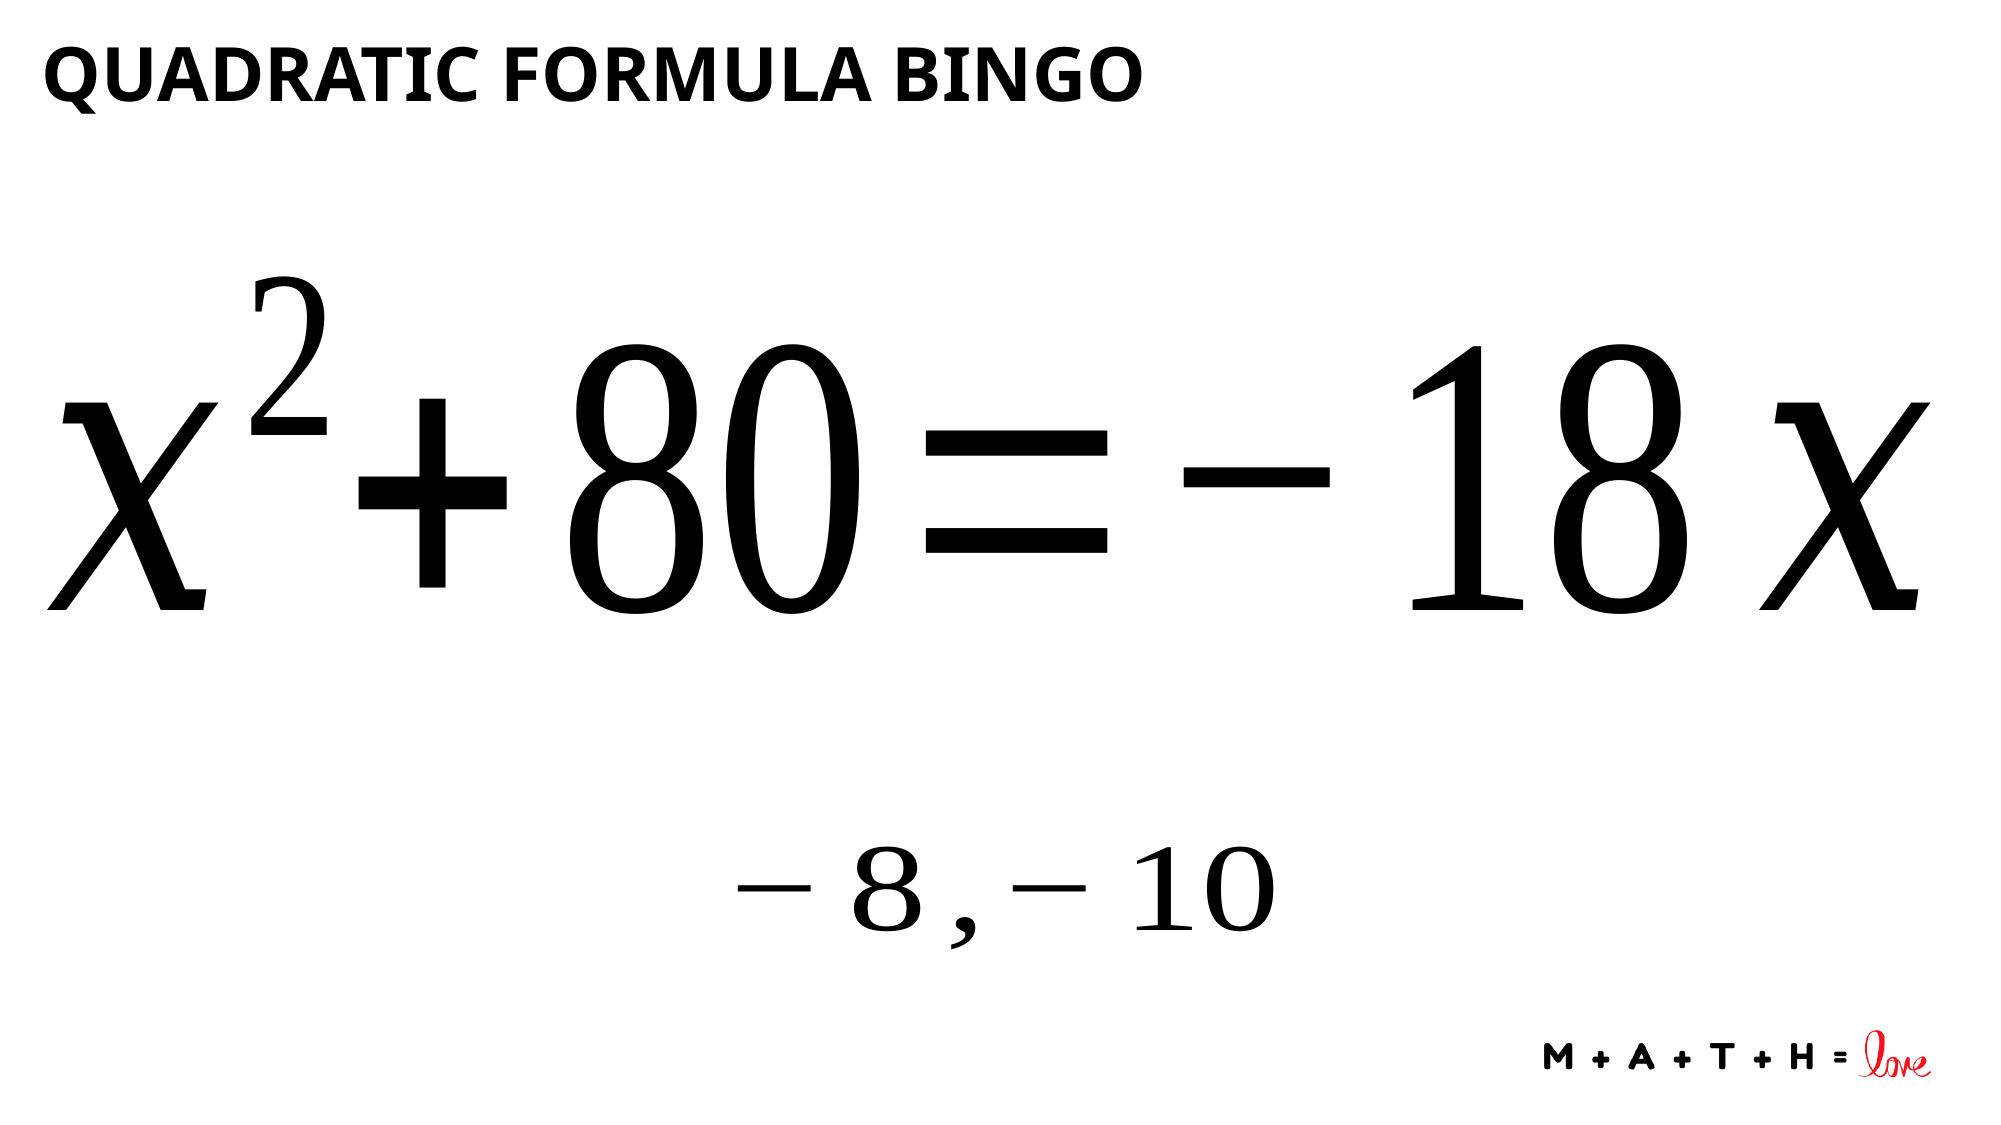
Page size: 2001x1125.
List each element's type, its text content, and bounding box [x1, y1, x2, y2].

picture [1528, 1026, 1941, 1082]
text_box QUADRATIC FORMULA BINGO [27, 18, 1323, 124]
